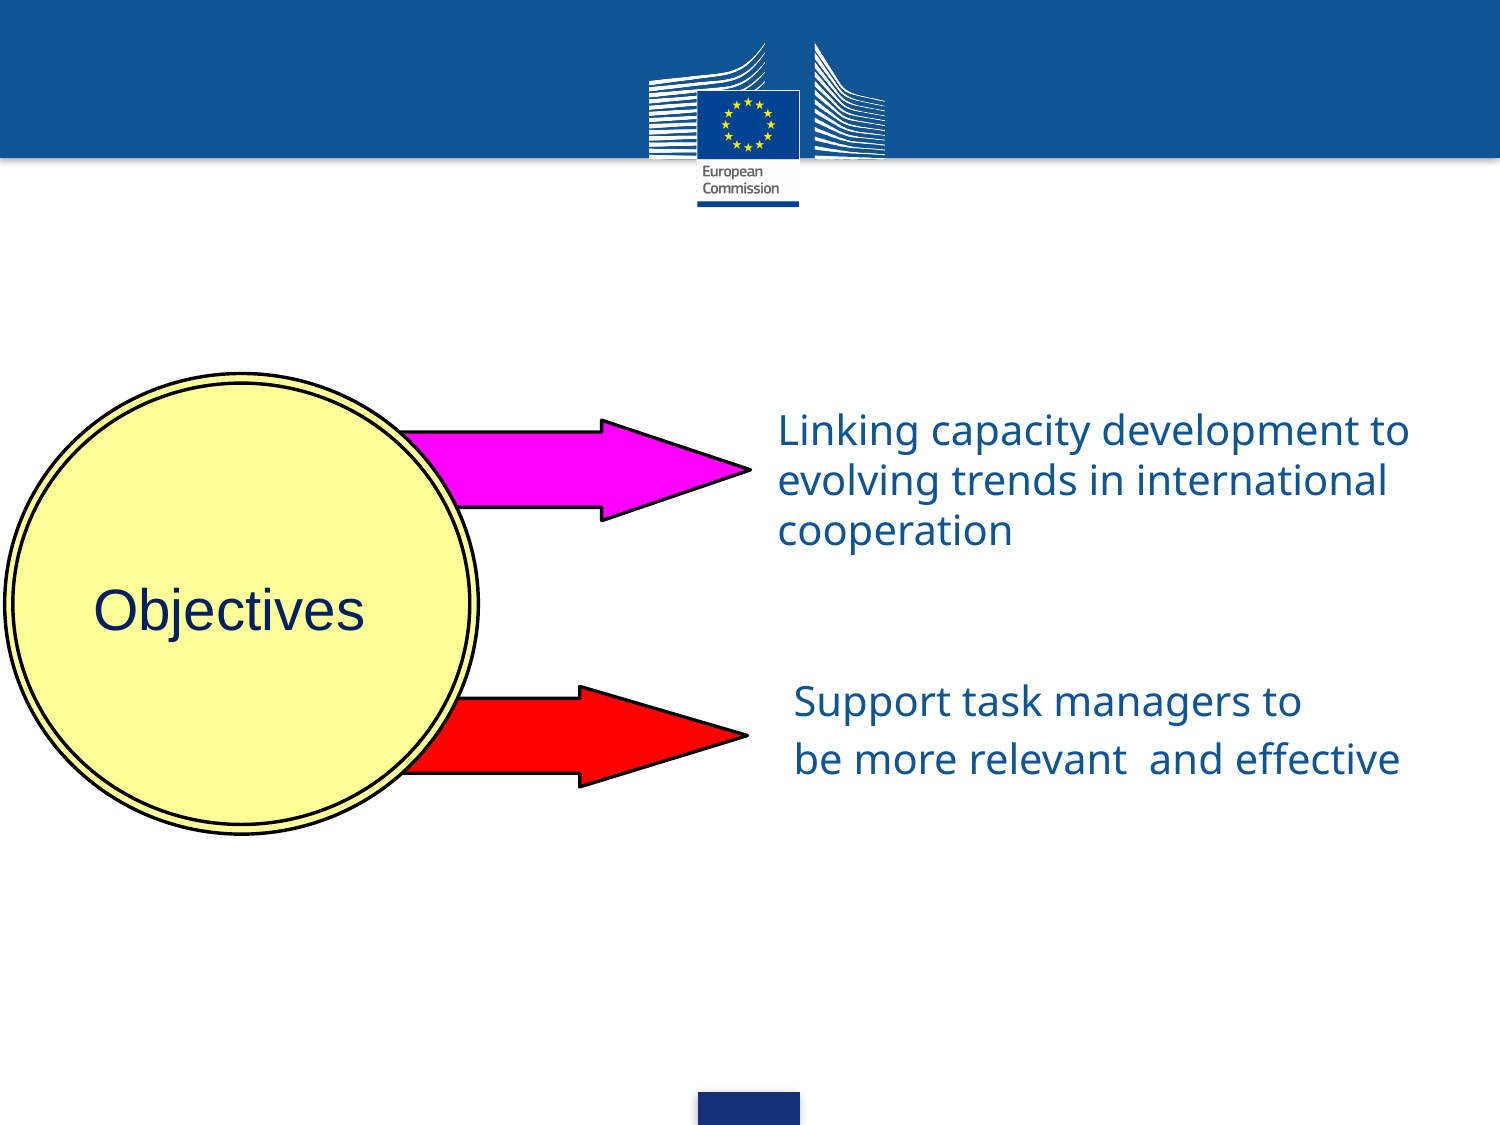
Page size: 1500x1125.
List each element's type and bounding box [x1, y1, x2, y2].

text_box [482, 666, 1445, 794]
picture [649, 42, 885, 208]
text_box [482, 396, 1456, 564]
text_box [4, 373, 479, 835]
